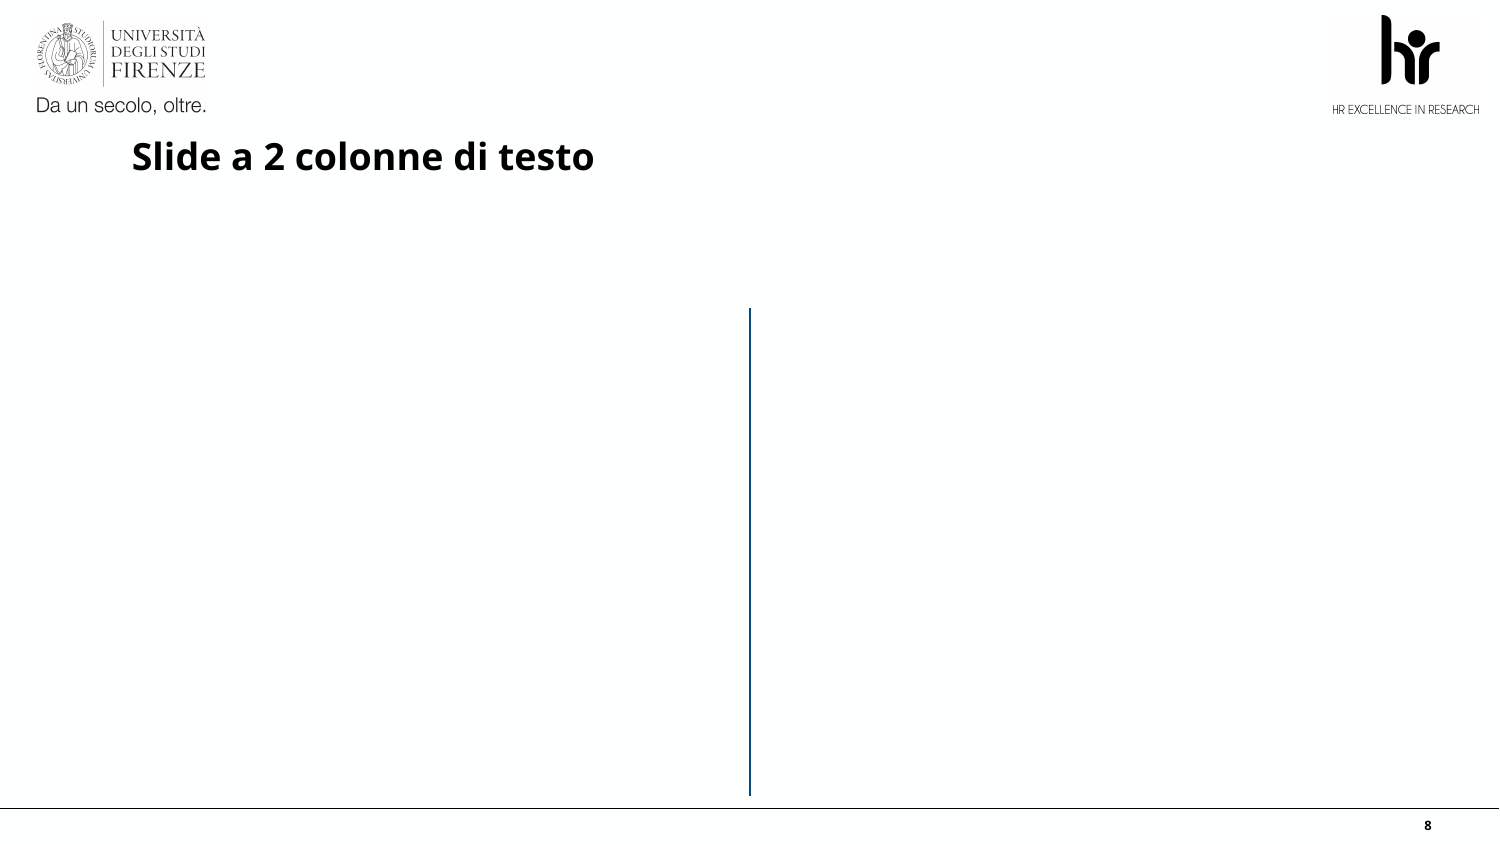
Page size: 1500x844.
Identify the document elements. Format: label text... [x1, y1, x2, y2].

picture [1333, 15, 1479, 114]
picture [33, 17, 209, 116]
title Slide a 2 colonne di testo [117, 116, 1447, 223]
